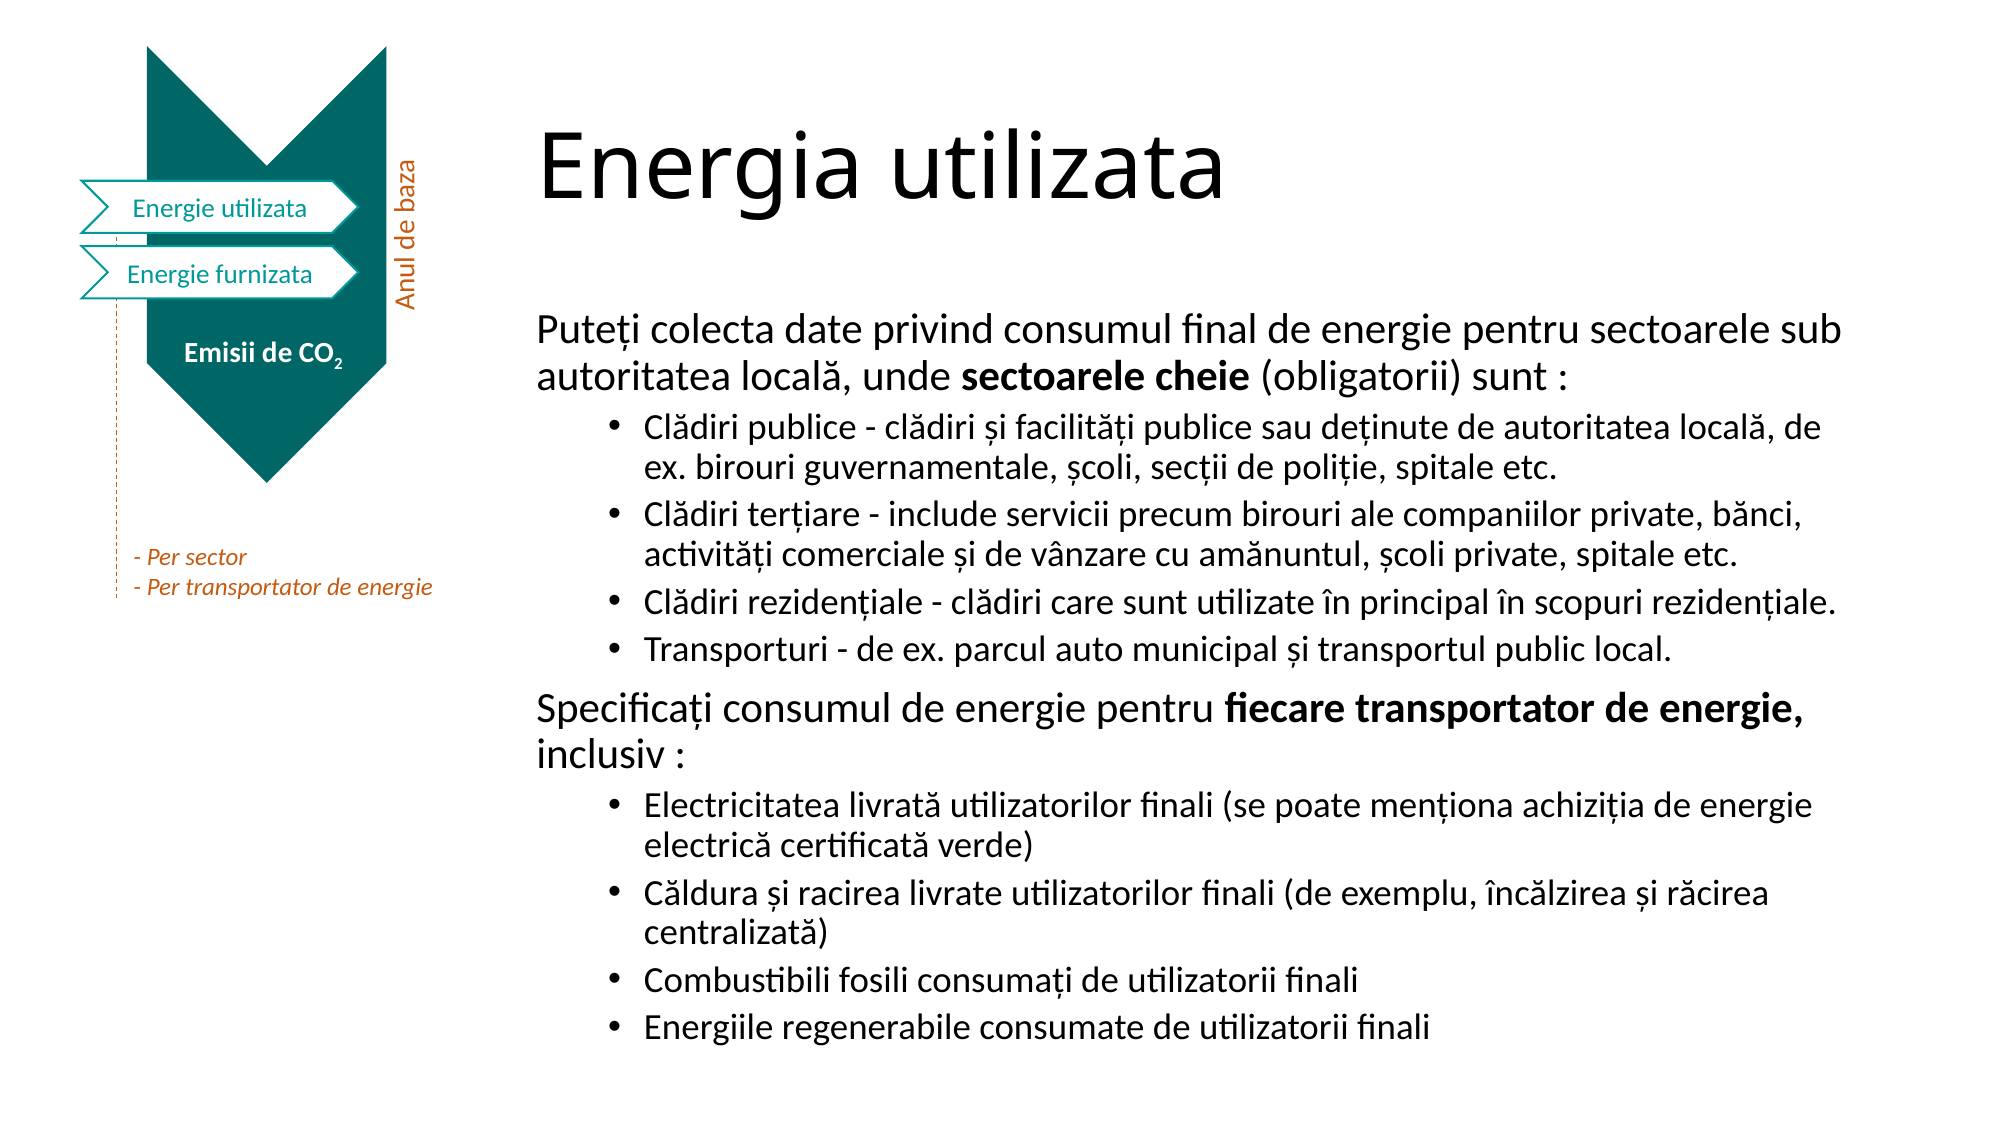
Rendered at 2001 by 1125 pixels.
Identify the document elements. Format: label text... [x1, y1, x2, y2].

text_box Energie utilizata [79, 179, 360, 234]
text_box Energie furnizata [117, 245, 360, 300]
list Puteți colecta date privind consumul final de energie pentru sectoarele sub autoritatea locală, unde sectoarele cheie (obligatorii) sunt : Clădiri publice - clădiri și facilități publice sau deținute de autoritatea locală, de ex. birouri guvernamentale, școli, secții de poliție, spitale etc. Clădiri terțiare - include servicii precum birouri ale companiilor private, bănci, activități comerciale și de vânzare cu amănuntul, școli private, spitale etc. Clădiri rezidențiale - clădiri care sunt utilizate în principal în scopuri rezidențiale. Transporturi - de ex. parcul auto municipal și transportul public local. Specificați consumul de energie pentru fiecare transportator de energie, inclusiv : Electricitatea livrată utilizatorilor finali (se poate menționa achiziția de energie electrică certificată verde) Căldura și racirea livrate utilizatorilor finali (de exemplu, încălzirea și răcirea centralizată) Combustibili fosili consumați de utilizatorii finali Energiile regenerabile consumate de utilizatorii finali [521, 299, 1863, 1085]
text_box - Per sector - Per transportator de energie [118, 533, 473, 608]
text_box Emisii de CO2 [169, 325, 364, 381]
text_box Emisii de CO2 [146, 46, 387, 483]
title Energia utilizata [521, 59, 1863, 278]
text_box Anul de baza [387, 141, 428, 326]
text_box Energie furnizata [79, 245, 116, 300]
